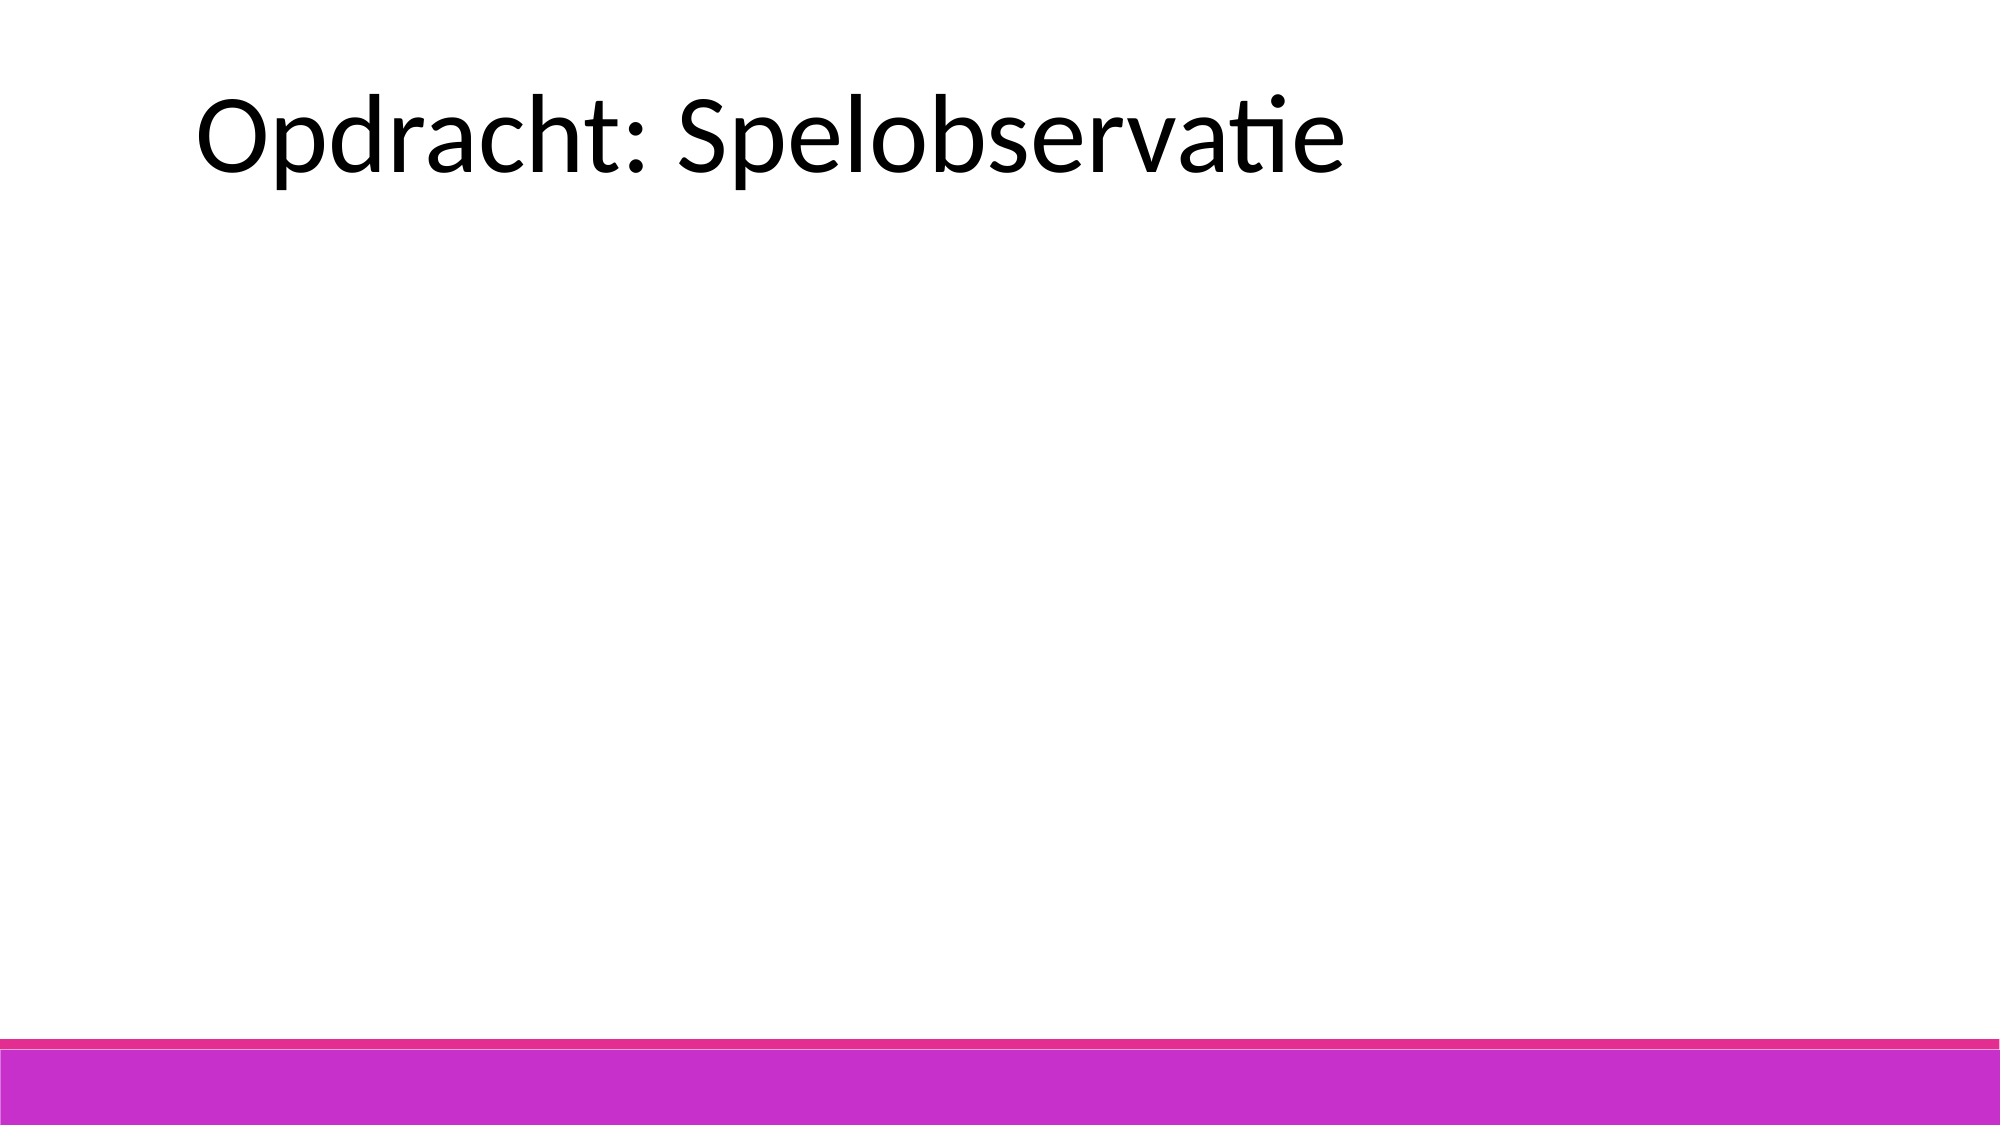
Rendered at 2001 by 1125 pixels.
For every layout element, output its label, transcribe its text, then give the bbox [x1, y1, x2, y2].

text_box Opdracht: Spelobservatie [179, 52, 1364, 203]
